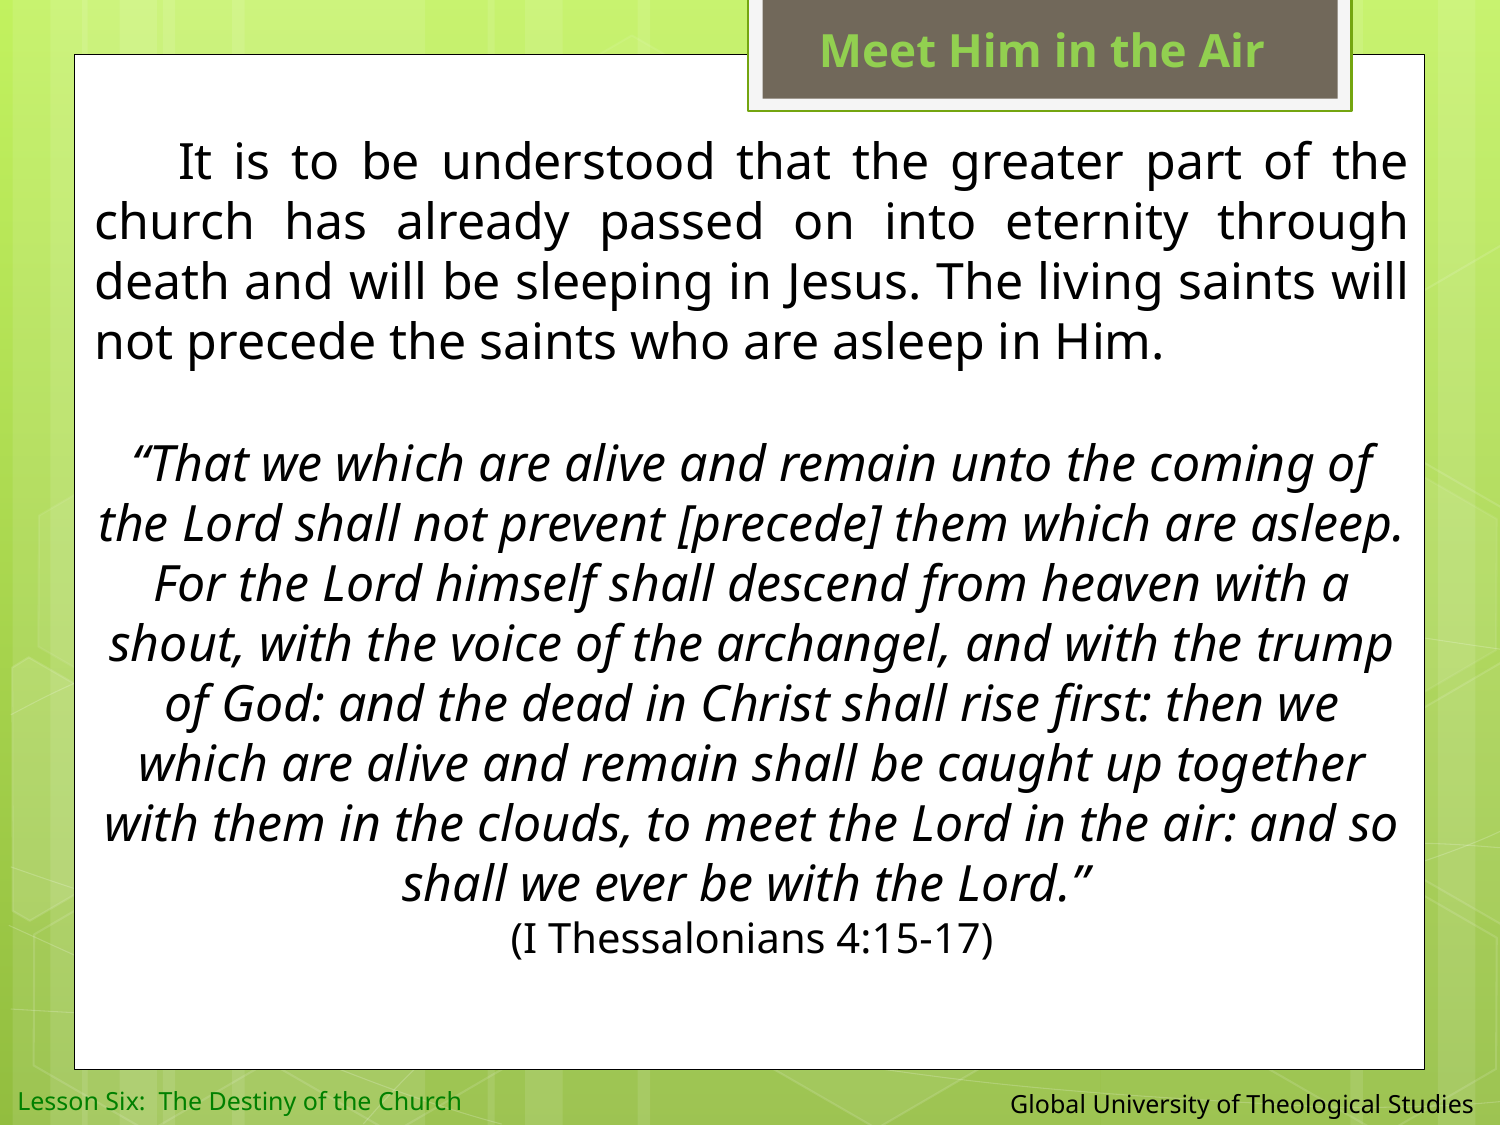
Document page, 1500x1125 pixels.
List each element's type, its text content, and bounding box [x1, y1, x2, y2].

text_box Lesson Six: The Destiny of the Church [9, 1083, 513, 1118]
text_box Meet Him in the Air [740, 14, 1344, 84]
text_box “That we which are alive and remain unto the coming of the Lord shall not prevent [precede] them which are asleep. For the Lord himself shall descend from heaven with a shout, with the voice of the archangel, and with the trump of God: and the dead in Christ shall rise first: then we which are alive and remain shall be caught up together with them in the clouds, to meet the Lord in the air: and so shall we ever be with the Lord.” (I Thessalonians 4:15-17) [79, 424, 1425, 969]
text_box Global University of Theological Studies [996, 1073, 1500, 1117]
text_box It is to be understood that the greater part of the church has already passed on into eternity through death and will be sleeping in Jesus. The living saints will not precede the saints who are asleep in Him. [79, 121, 1425, 377]
